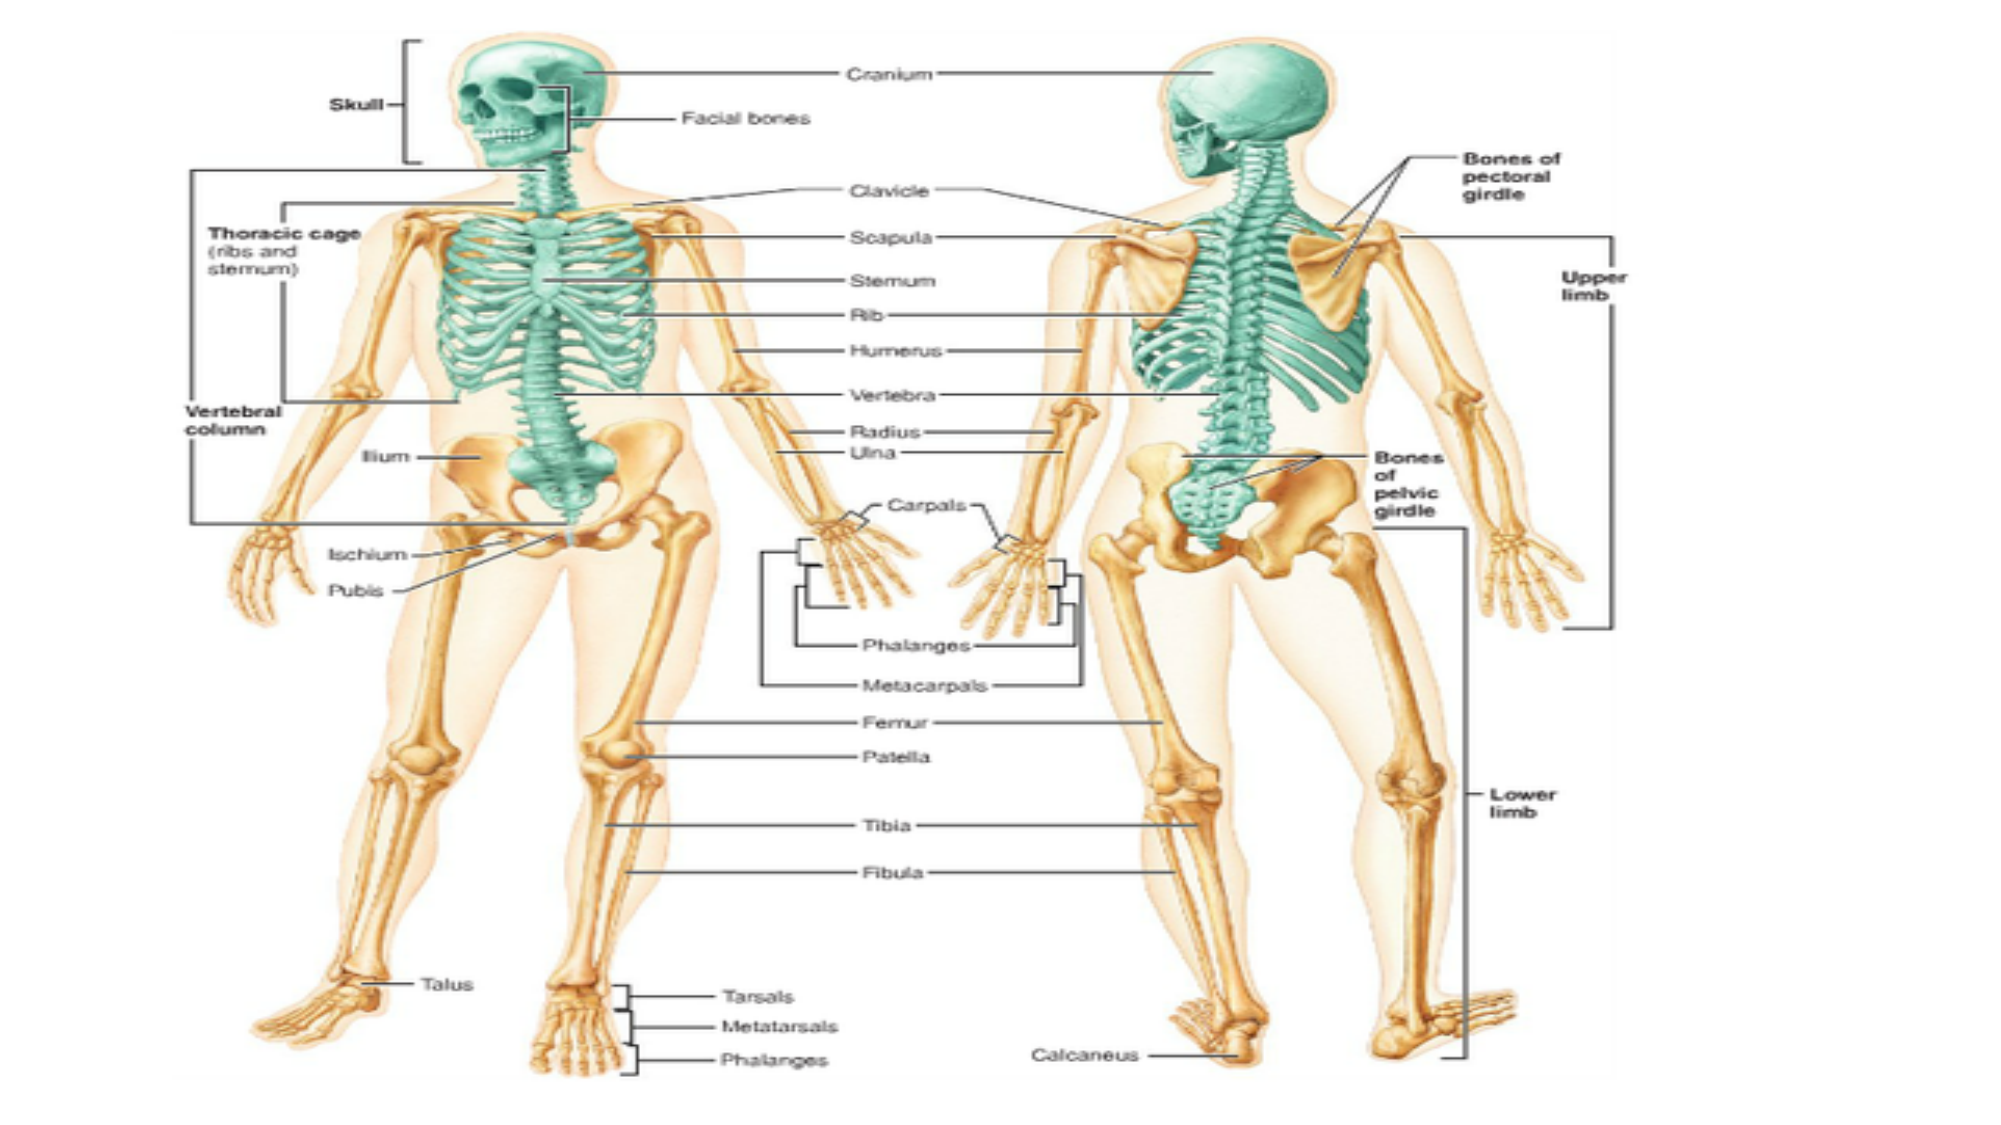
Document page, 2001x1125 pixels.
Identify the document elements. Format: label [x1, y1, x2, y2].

picture [172, 27, 1654, 1094]
